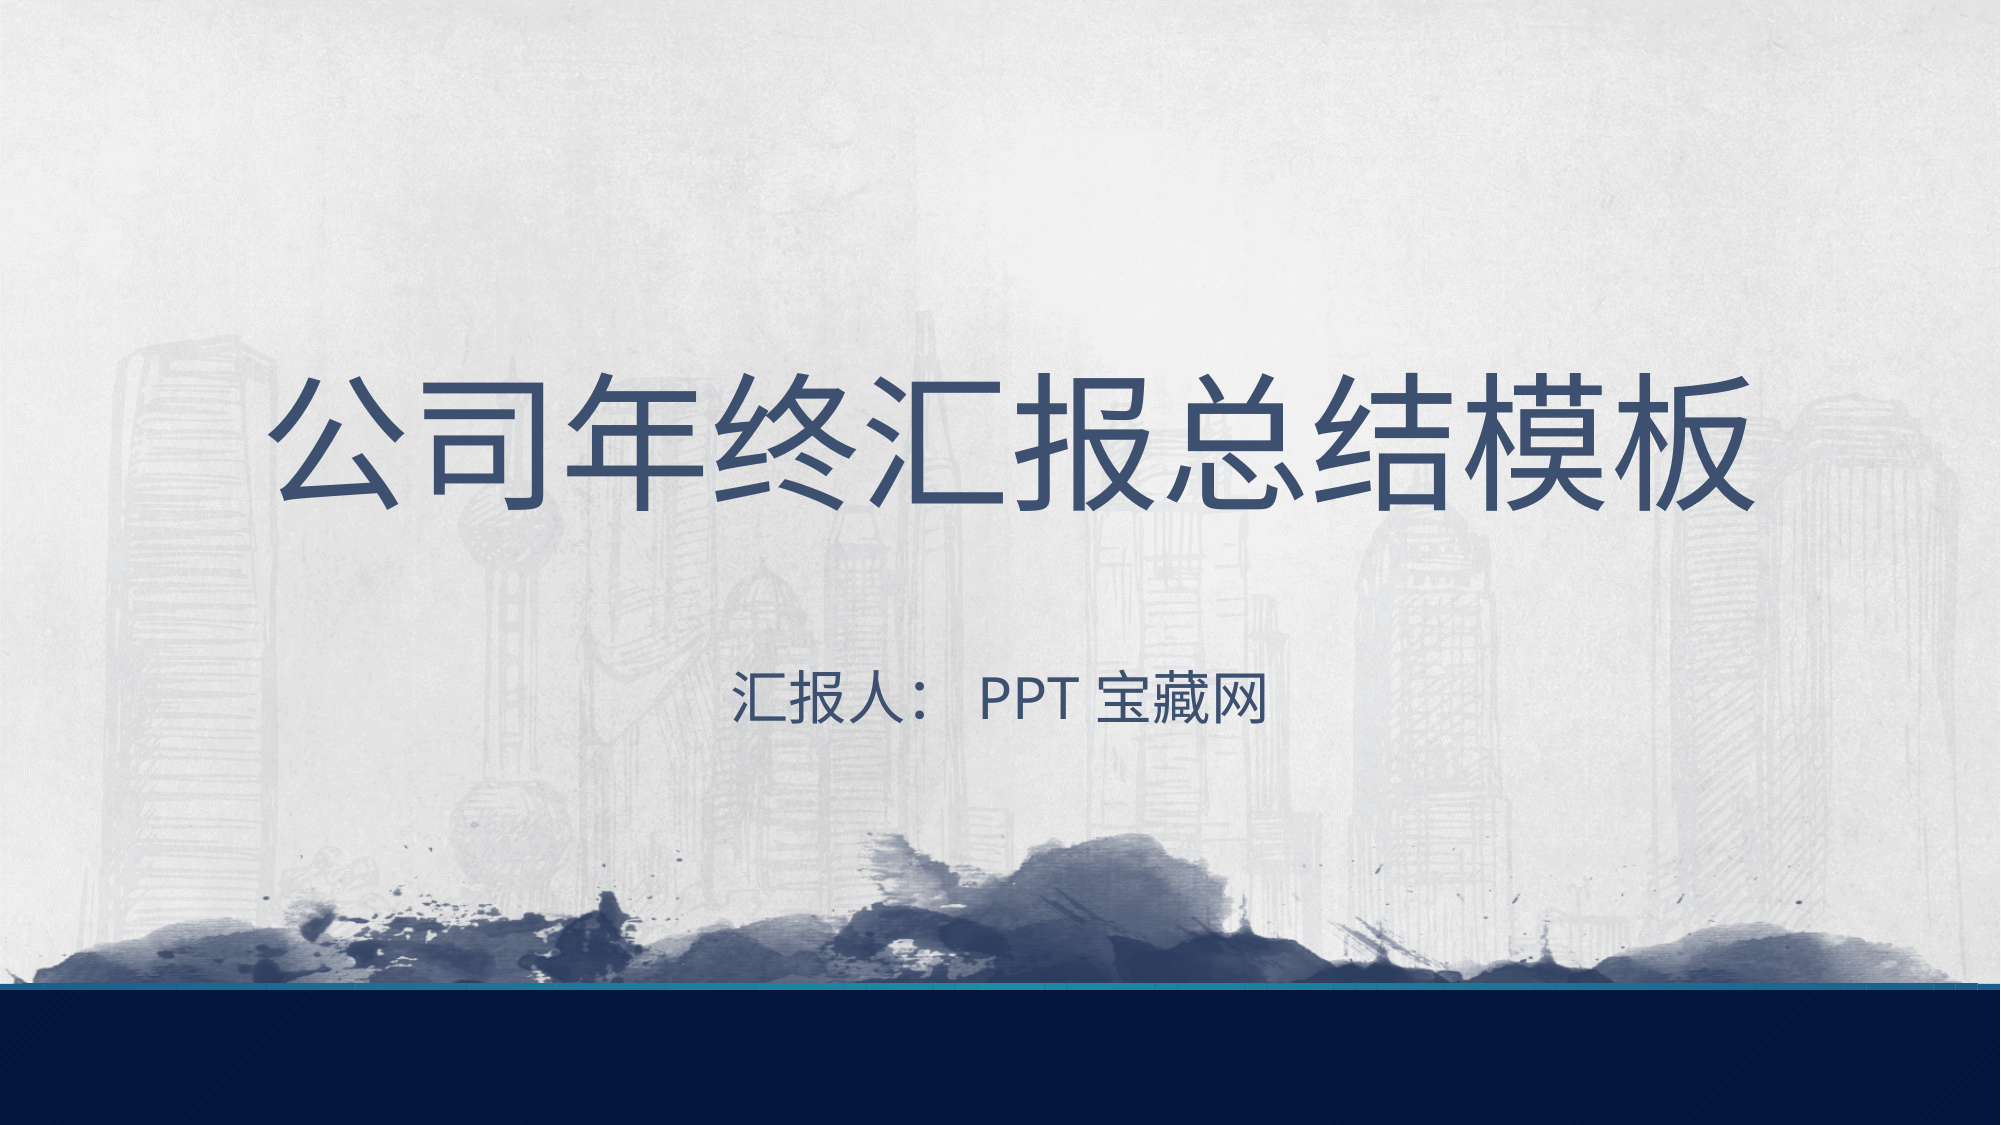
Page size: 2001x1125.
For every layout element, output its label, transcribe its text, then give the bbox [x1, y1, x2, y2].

text_box 公司年终汇报总结模板 [245, 342, 1775, 537]
picture [5, 760, 1993, 983]
text_box 汇报人：PPT宝藏网 [715, 653, 1285, 739]
